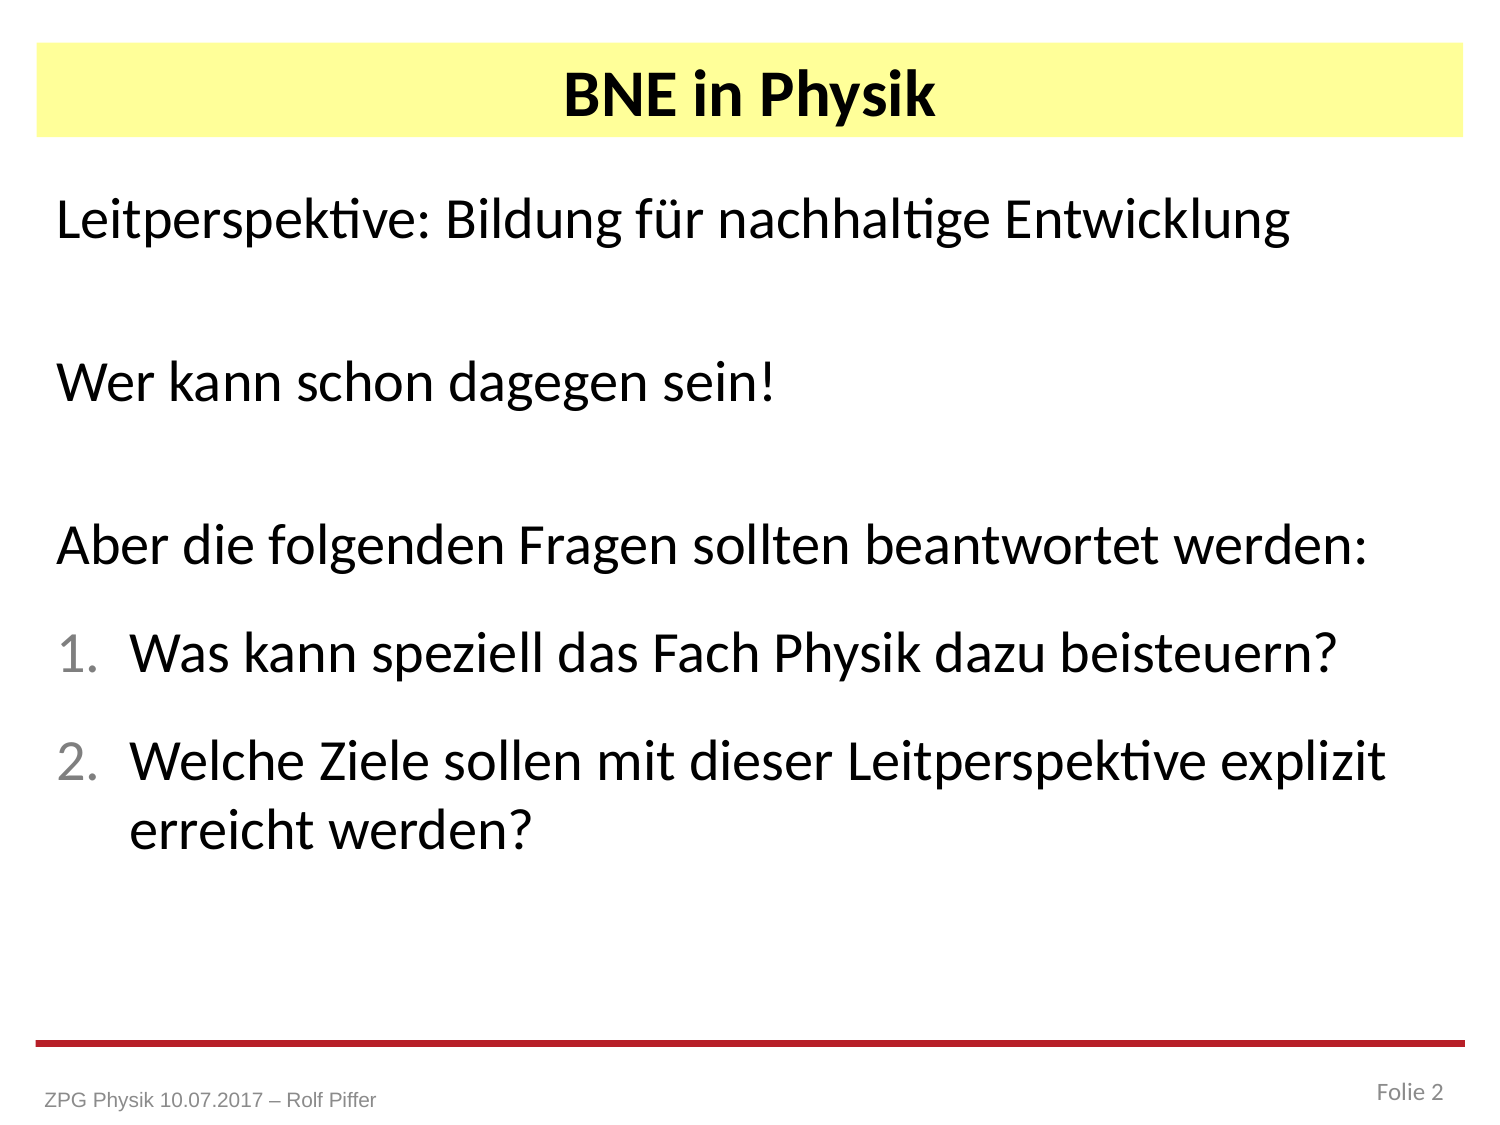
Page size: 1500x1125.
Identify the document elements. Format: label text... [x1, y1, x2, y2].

footer ZPG Physik 10.07.2017 – Rolf Piffer [29, 1069, 762, 1125]
list Leitperspektive: Bildung für nachhaltige Entwicklung Wer kann schon dagegen sein! Aber die folgenden Fragen sollten beantwortet werden: Was kann speziell das Fach Physik dazu beisteuern? Welche Ziele sollen mit dieser Leitperspektive explizit erreicht werden? [41, 172, 1495, 929]
title BNE in Physik [41, 42, 1459, 149]
slide_number Folie 2 [1108, 1060, 1459, 1121]
